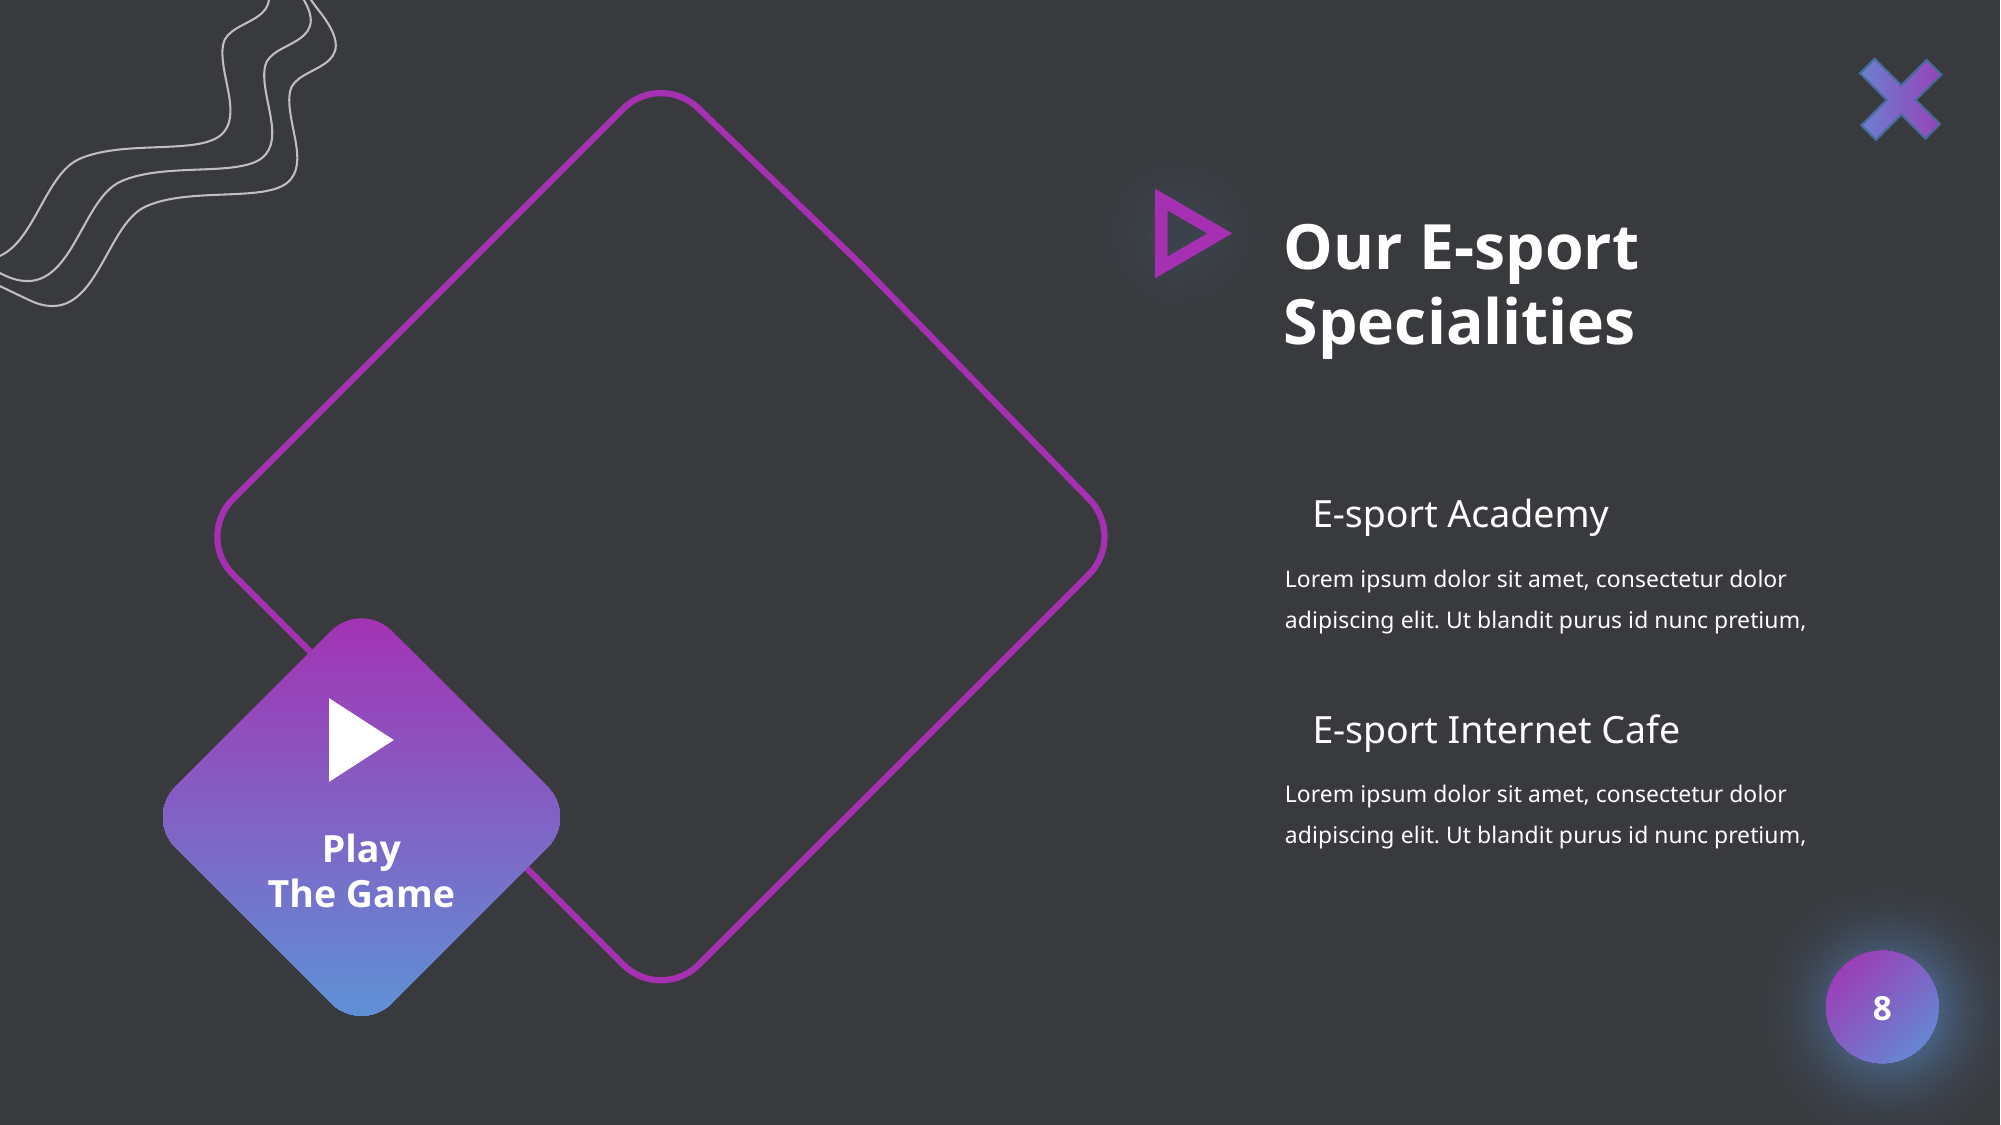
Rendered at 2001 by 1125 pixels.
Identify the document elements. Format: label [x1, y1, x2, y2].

text_box [0, 0, 336, 307]
text_box [1270, 482, 1848, 642]
text_box [1161, 199, 1688, 367]
picture [212, 139, 1110, 1036]
text_box [1270, 698, 1824, 858]
text_box [208, 664, 515, 971]
text_box [1858, 57, 1943, 142]
